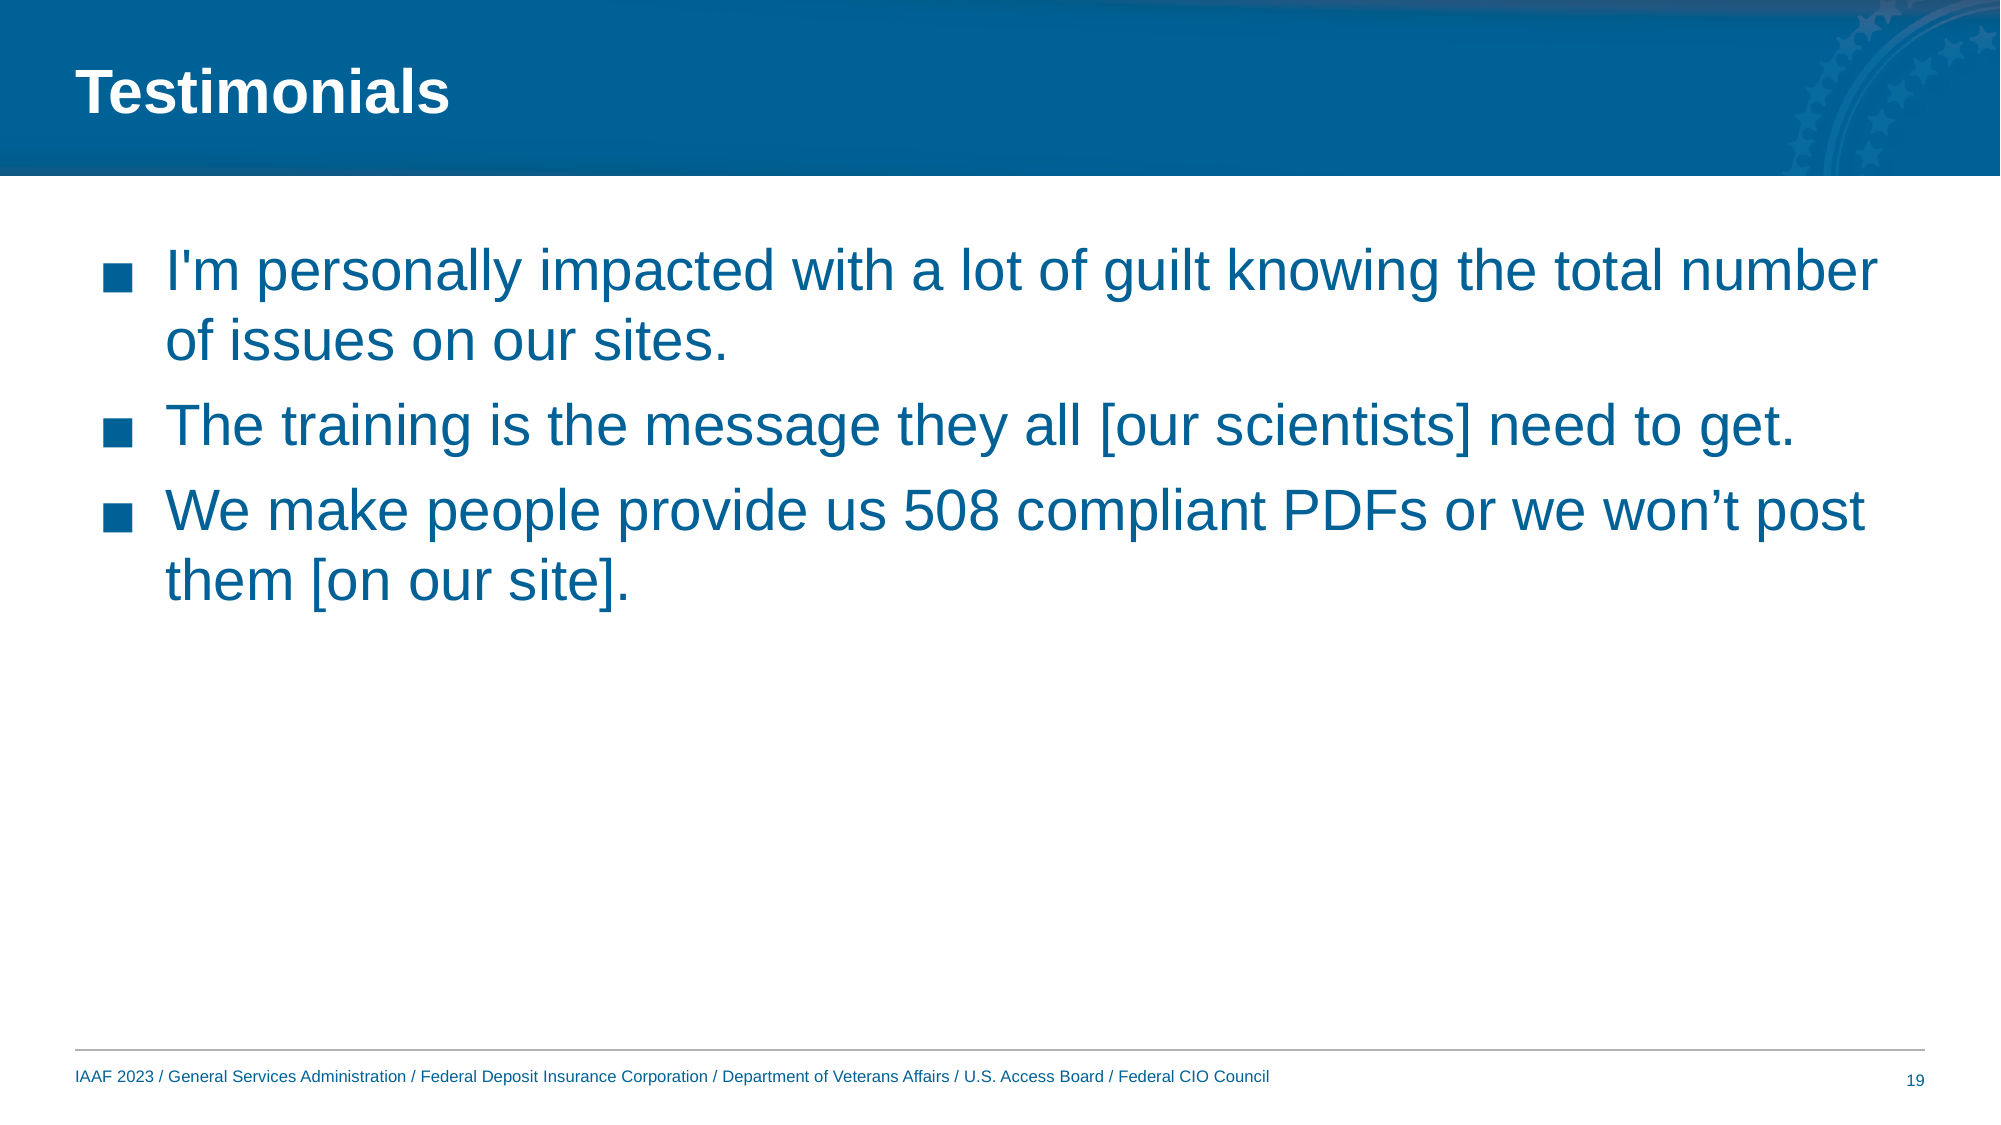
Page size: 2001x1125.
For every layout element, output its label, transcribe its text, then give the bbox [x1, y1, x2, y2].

picture [0, 168, 666, 176]
list I'm personally impacted with a lot of guilt knowing the total number of issues on our sites. The training is the message they all [our scientists] need to get. We make people provide us 508 compliant PDFs or we won’t post them [on our site]. [75, 224, 1925, 1035]
picture [0, 0, 2000, 176]
title Testimonials [75, 52, 1800, 128]
slide_number 19 [1880, 1065, 1925, 1095]
